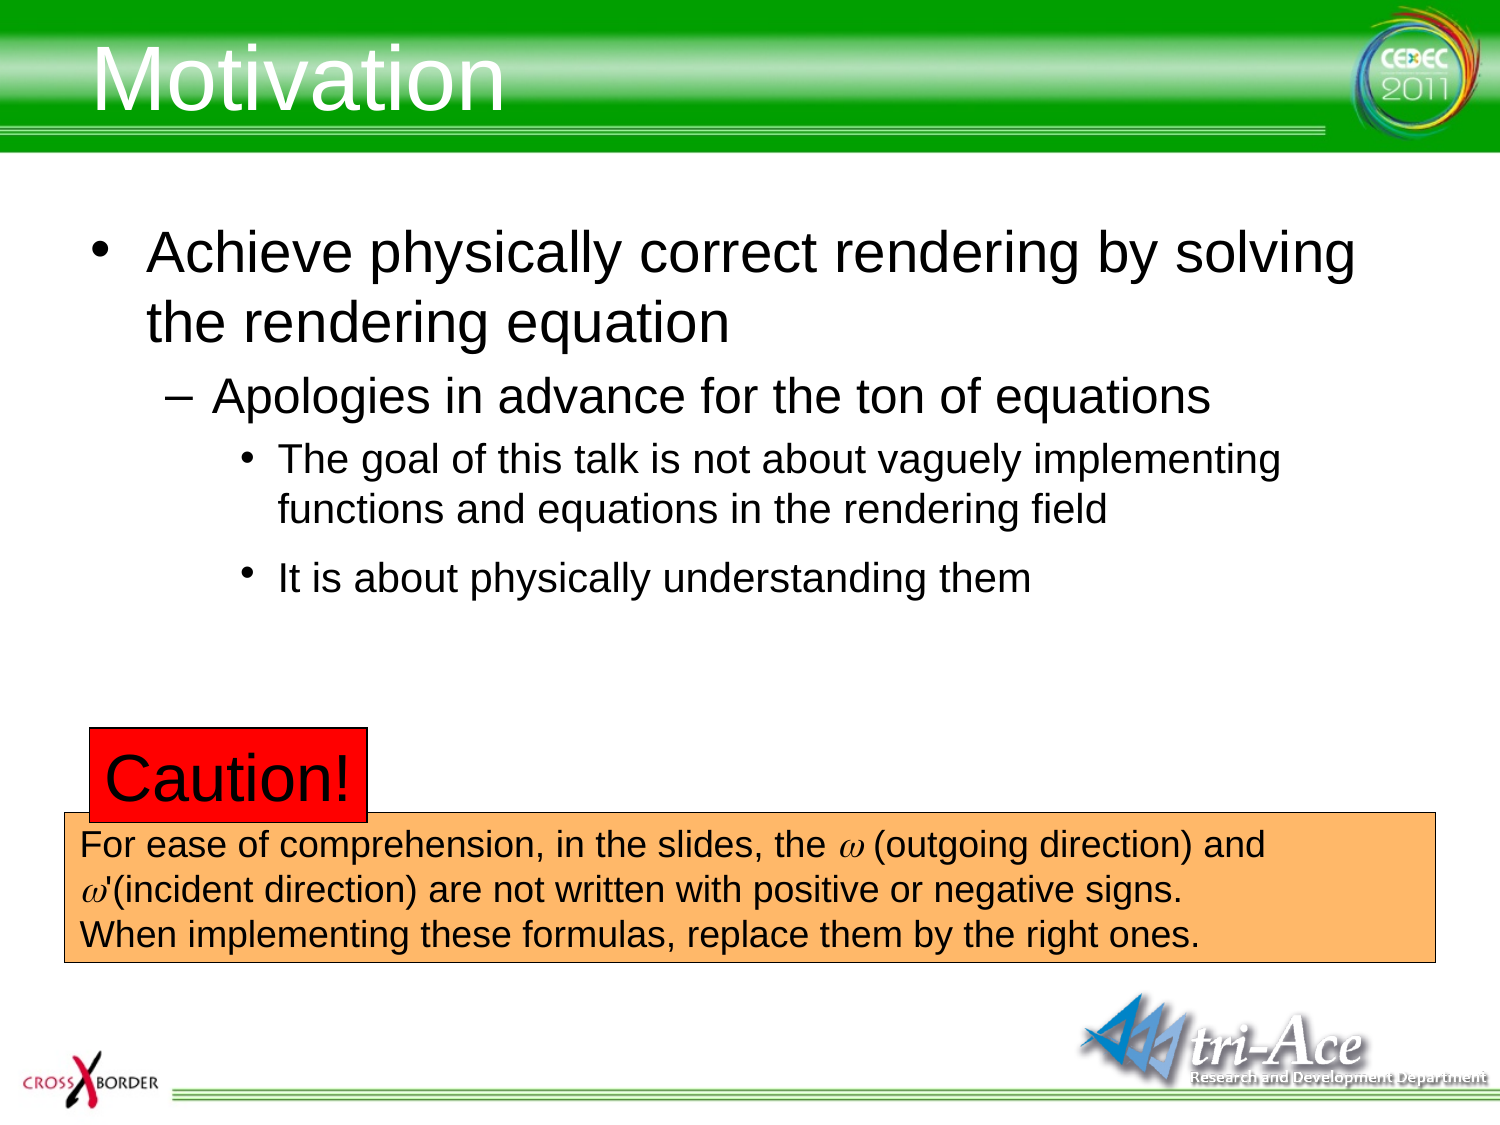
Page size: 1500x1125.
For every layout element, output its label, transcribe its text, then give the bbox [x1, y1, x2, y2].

picture [0, 987, 1500, 1125]
text_box For ease of comprehension, in the slides, the w (outgoing direction) and w'(incident direction) are not written with positive or negative signs. When implementing these formulas, replace them by the right ones. [64, 812, 1436, 963]
picture [0, 0, 1500, 155]
text_box Caution! [89, 727, 368, 823]
list Achieve physically correct rendering by solving the rendering equation Apologies in advance for the ton of equations The goal of this talk is not about vaguely implementing functions and equations in the rendering field It is about physically understanding them [74, 206, 1436, 670]
title Motivation [74, 7, 1426, 140]
